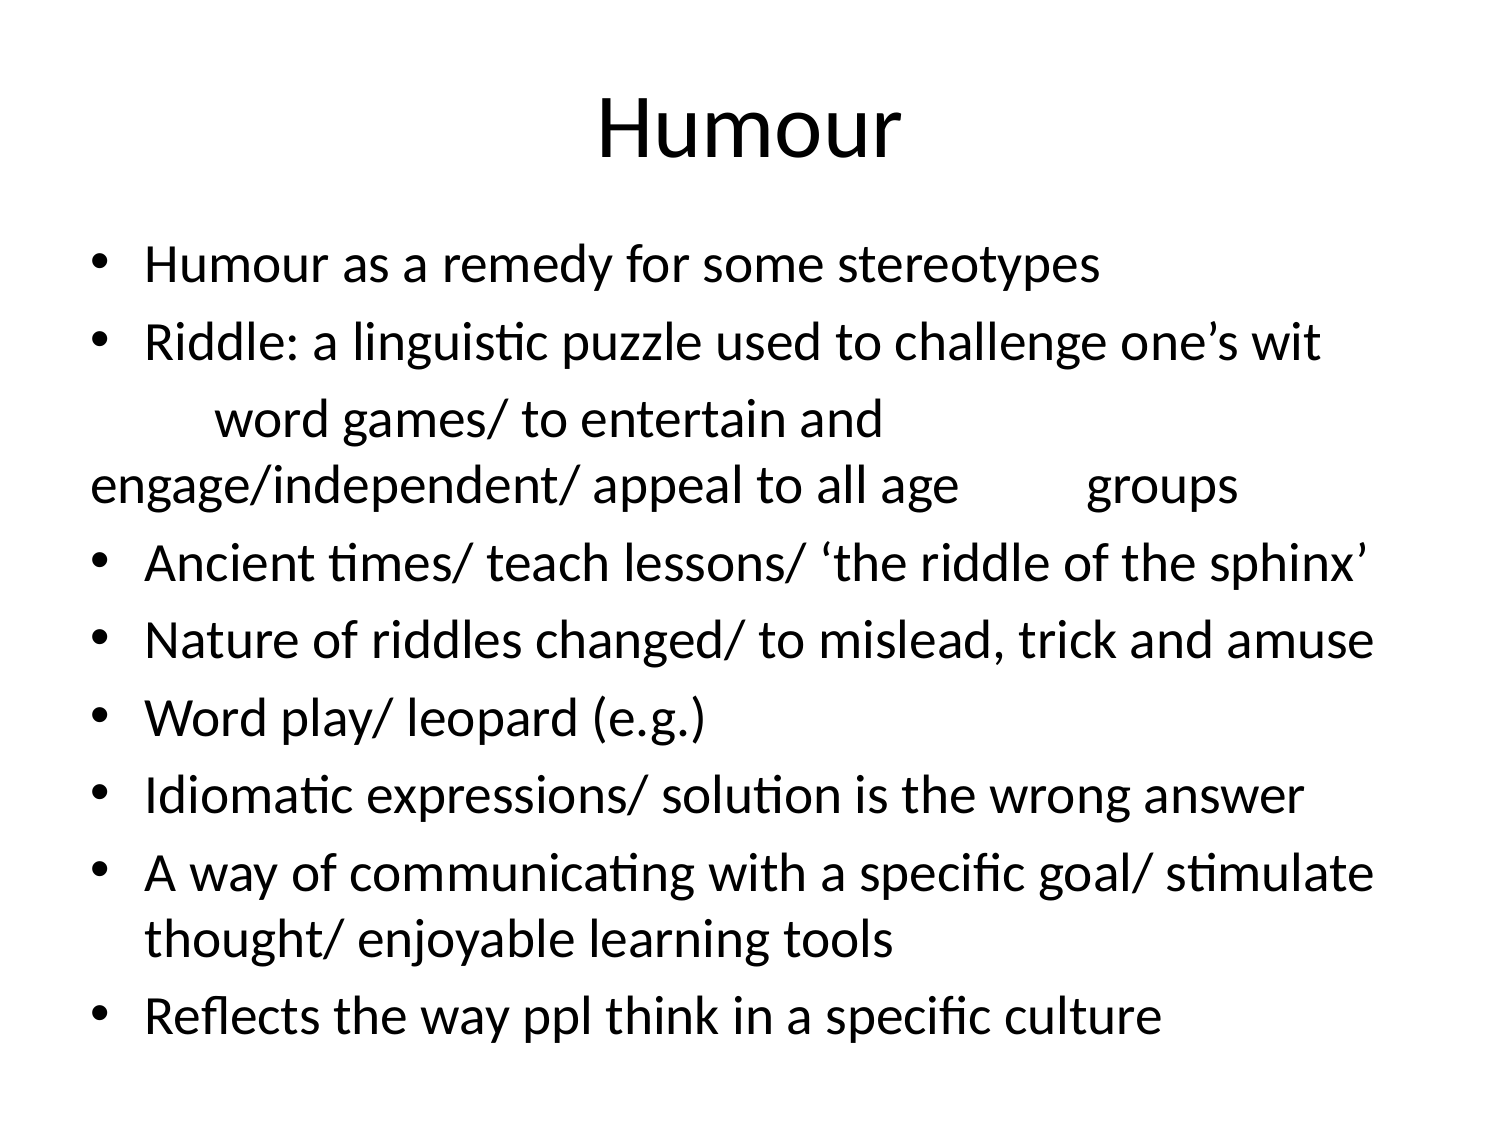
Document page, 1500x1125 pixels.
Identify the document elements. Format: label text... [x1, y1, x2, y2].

list Humour as a remedy for some stereotypes Riddle: a linguistic puzzle used to challenge one’s wit word games/ to entertain and engage/independent/ appeal to all age groups Ancient times/ teach lessons/ ‘the riddle of the sphinx’ Nature of riddles changed/ to mislead, trick and amuse Word play/ leopard (e.g.) Idiomatic expressions/ solution is the wrong answer A way of communicating with a specific goal/ stimulate thought/ enjoyable learning tools Reflects the way ppl think in a specific culture [75, 219, 1425, 1071]
title Humour [75, 45, 1425, 197]
